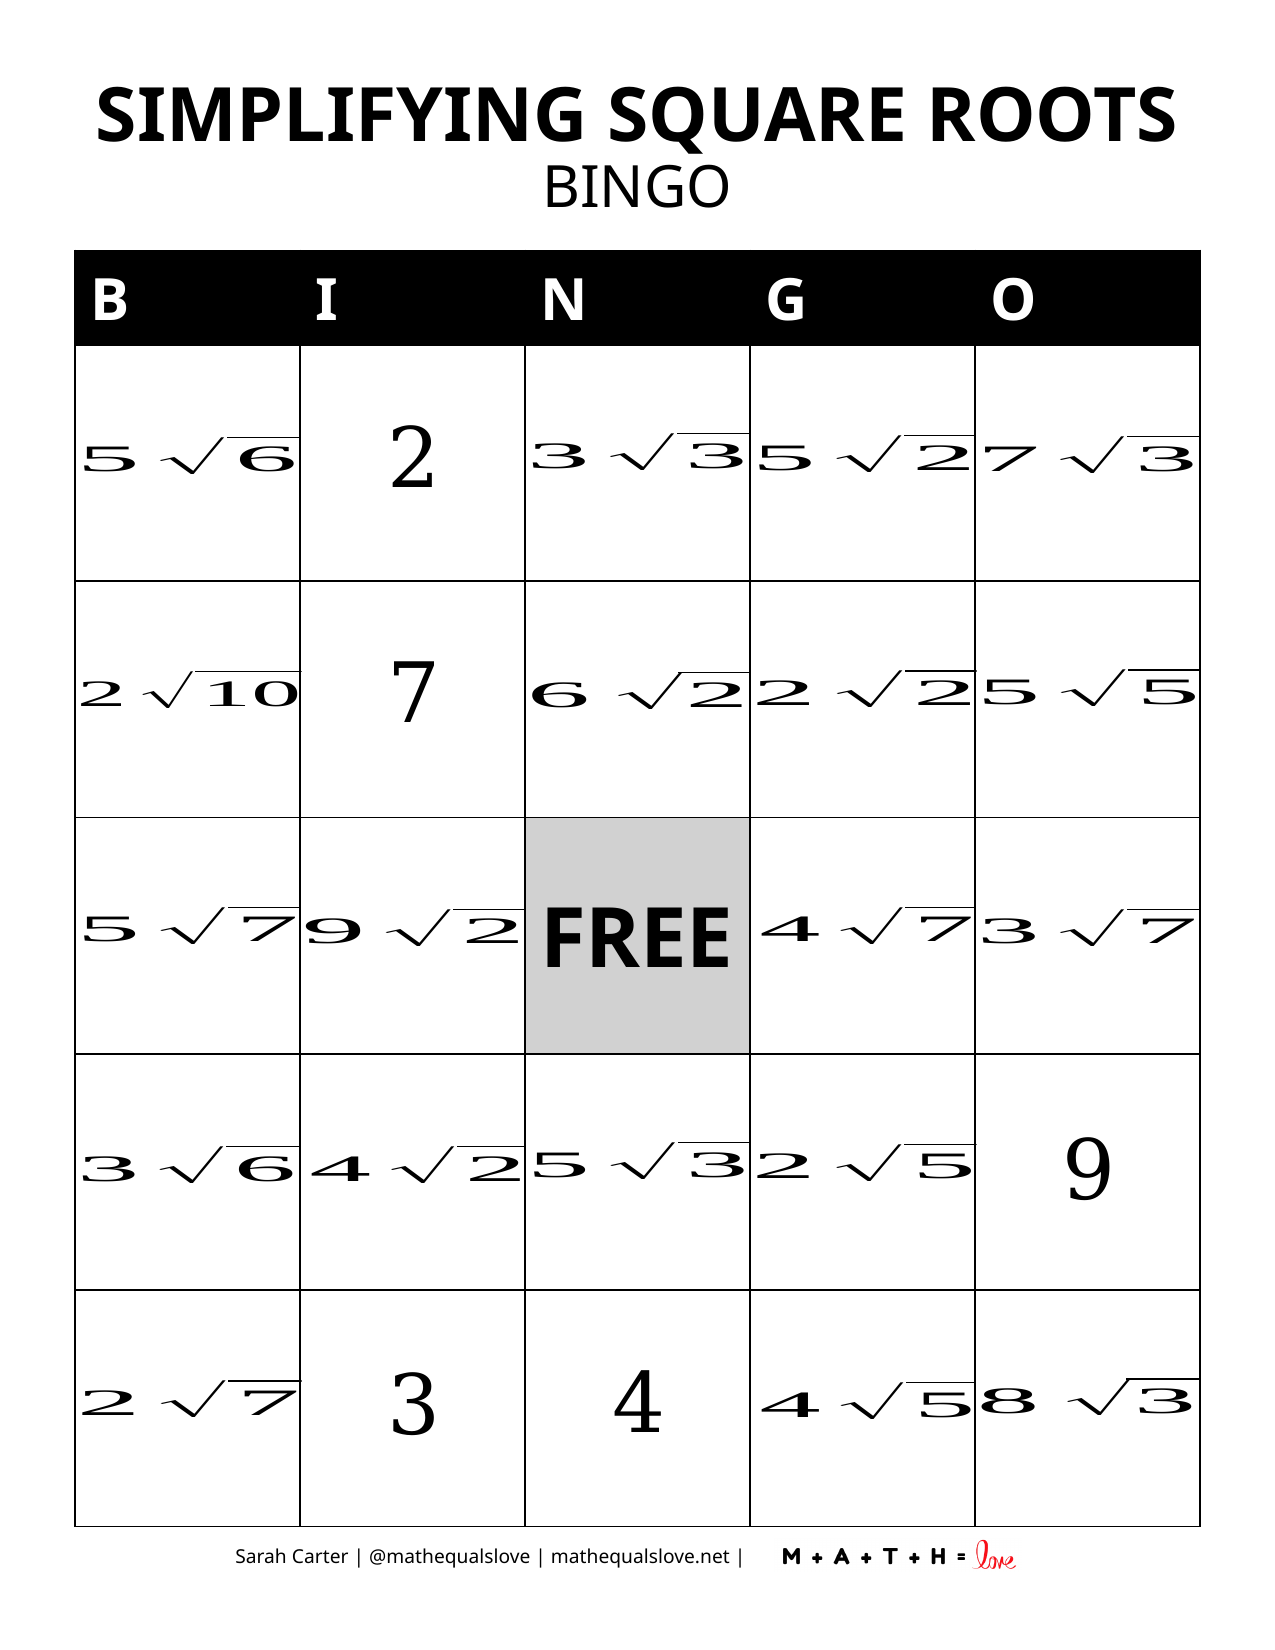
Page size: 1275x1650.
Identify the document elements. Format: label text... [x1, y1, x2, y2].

table_cell [76, 582, 299, 817]
table_cell [976, 582, 1199, 817]
table_cell [526, 1055, 749, 1289]
table_cell [301, 818, 524, 1053]
table_header N [526, 251, 749, 344]
table_cell [751, 582, 974, 817]
table_cell [301, 1425, 524, 1526]
table_cell [76, 346, 299, 580]
table_cell [976, 818, 1199, 1053]
table_cell [301, 713, 524, 817]
table_header O [976, 251, 1199, 344]
table_cell [976, 1291, 1199, 1526]
table_cell [301, 582, 524, 665]
table_cell [751, 346, 974, 580]
table_cell [526, 1423, 749, 1526]
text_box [220, 1535, 1055, 1576]
table_cell [751, 818, 974, 1053]
table_cell [976, 1190, 1199, 1289]
table_header I [301, 251, 524, 344]
table_cell [751, 1055, 974, 1289]
text_box SIMPLIFYING SQUARE ROOTS [74, 59, 1200, 165]
table_cell [976, 346, 1199, 580]
text_box 2 [300, 430, 528, 478]
table_cell [976, 1055, 1199, 1142]
table_cell [76, 1291, 299, 1526]
table_cell [526, 346, 749, 580]
table_header B [76, 251, 299, 344]
table_cell [76, 1055, 299, 1289]
text_box 9 [975, 1142, 1203, 1190]
table_cell [301, 1055, 524, 1289]
table_cell [526, 582, 749, 817]
text_box 7 [300, 665, 528, 713]
table_cell [526, 1291, 749, 1375]
text_box 4 [525, 1375, 753, 1423]
table_cell [751, 1291, 974, 1526]
text_box 3 [300, 1377, 528, 1425]
table_cell [76, 818, 299, 1053]
table_cell [301, 1291, 524, 1377]
table_header G [751, 251, 974, 344]
table_cell [301, 346, 524, 430]
table_cell FREE [526, 818, 749, 1053]
text_box BINGO [74, 165, 1200, 226]
table_cell [301, 478, 524, 580]
